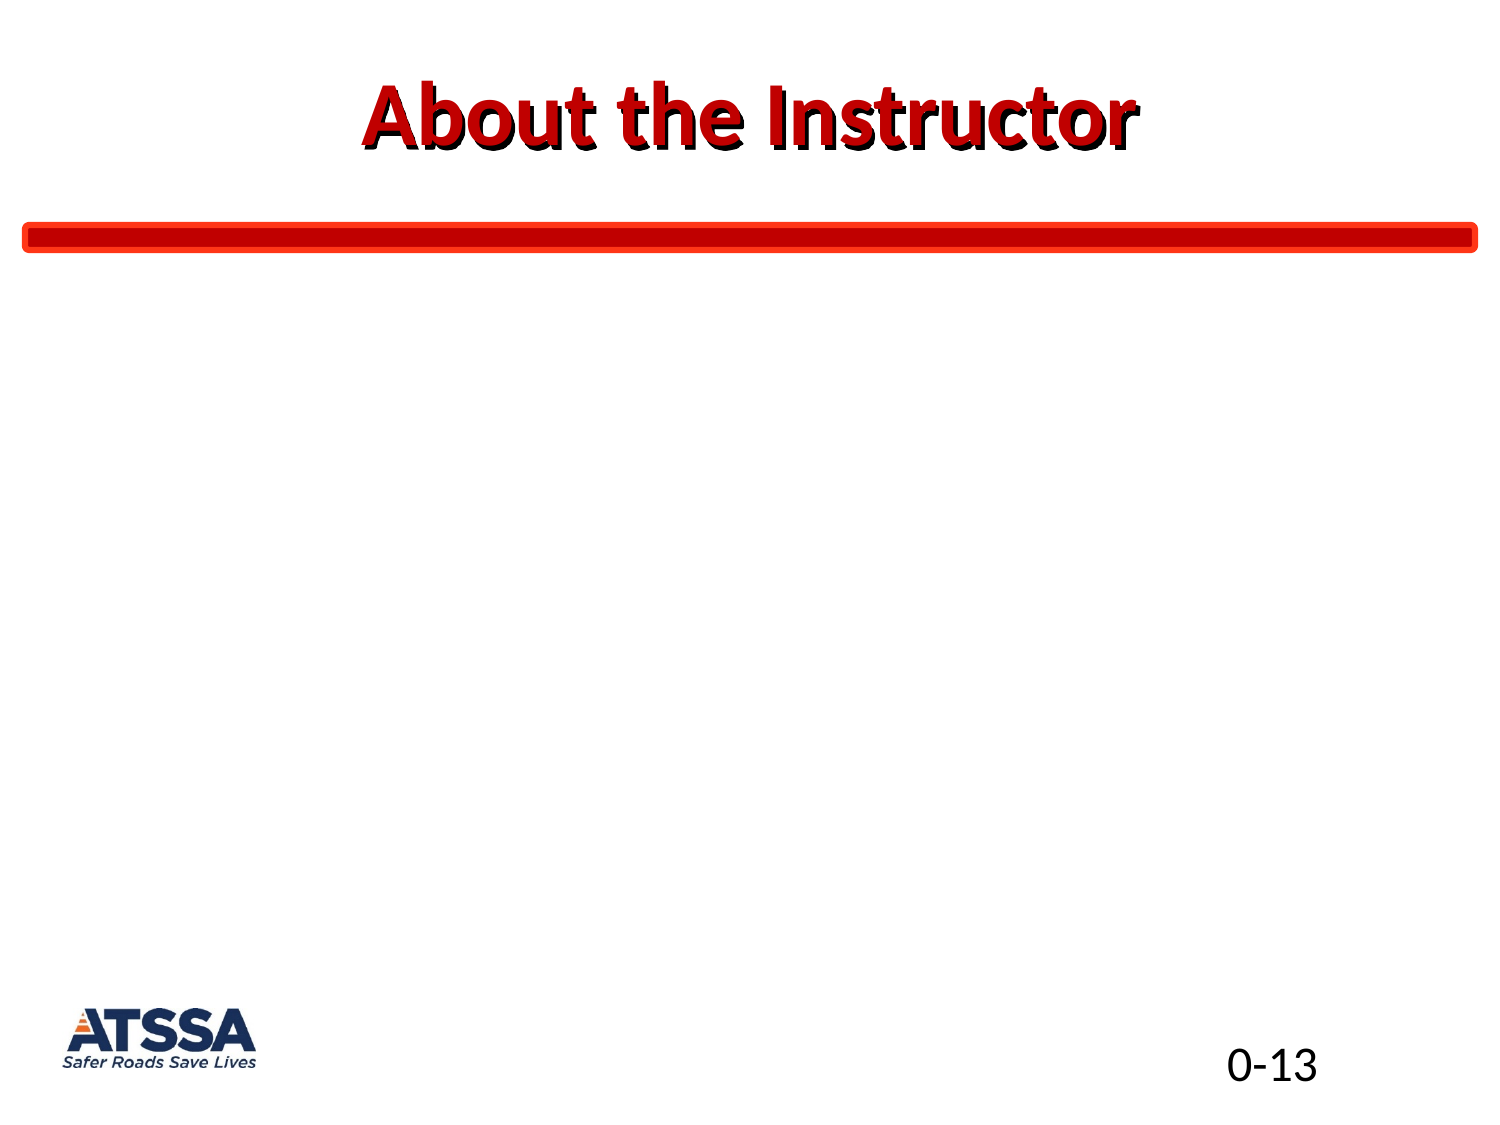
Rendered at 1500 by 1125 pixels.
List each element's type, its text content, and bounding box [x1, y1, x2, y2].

picture [62, 1008, 256, 1068]
title About the Instructor [0, 0, 1500, 218]
